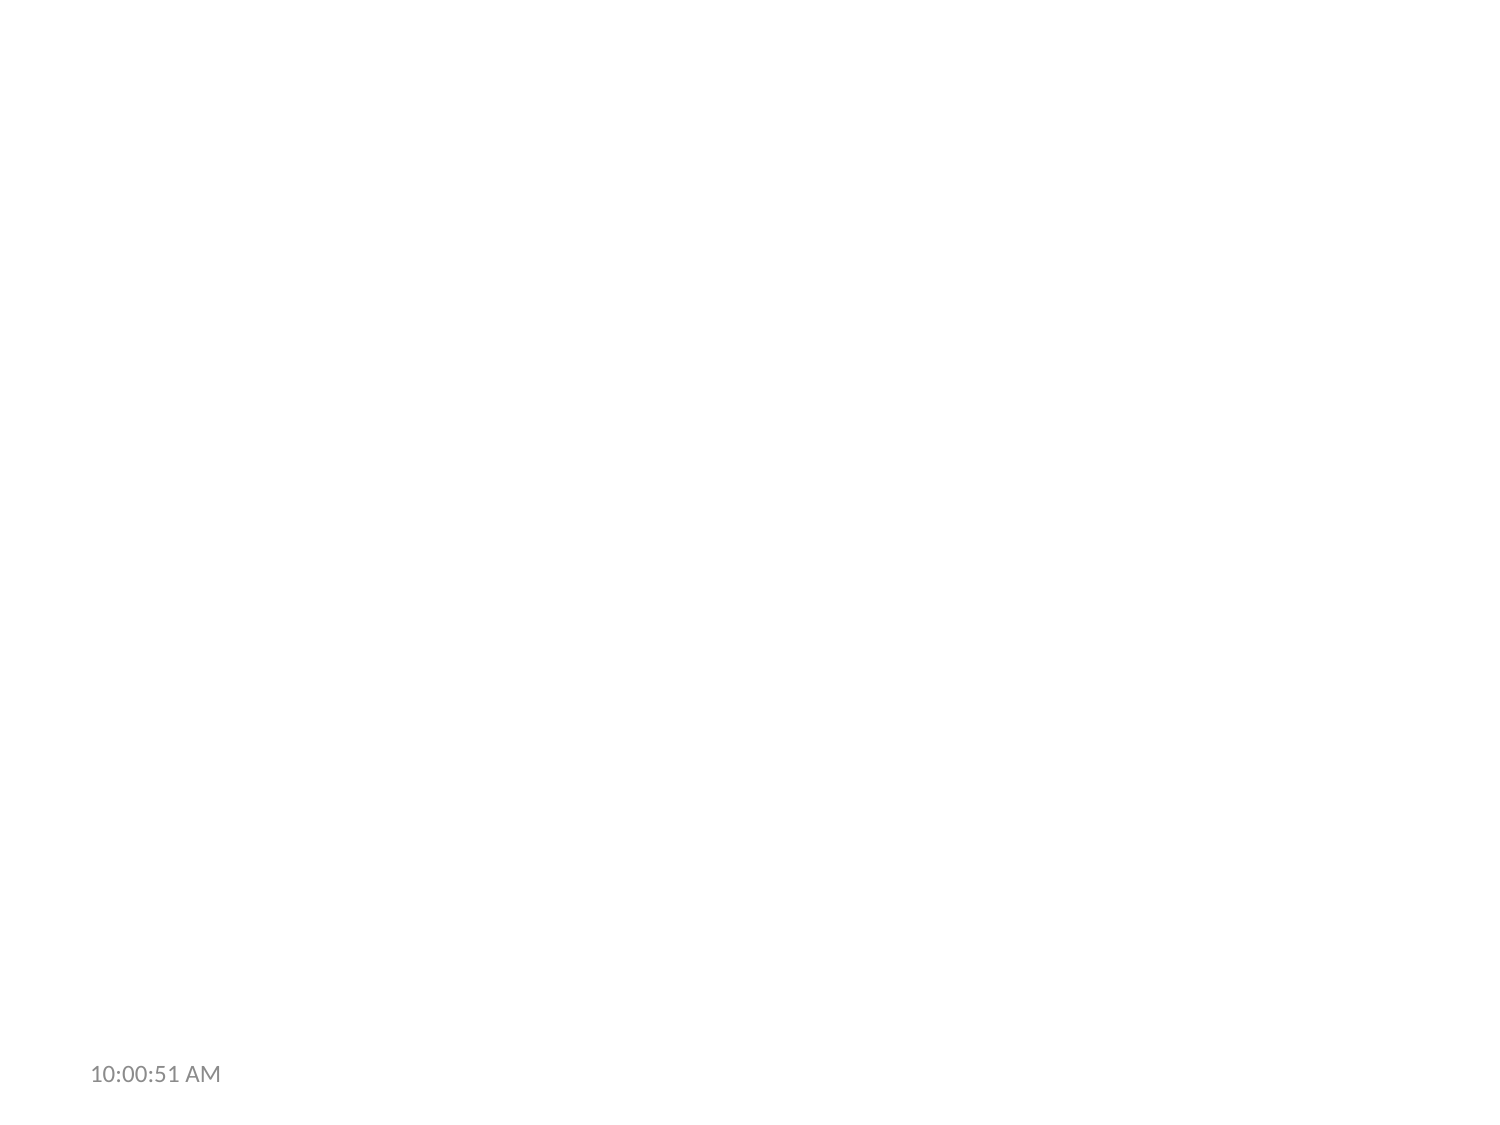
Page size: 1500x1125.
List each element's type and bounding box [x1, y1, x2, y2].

slide_number [75, 1042, 425, 1103]
